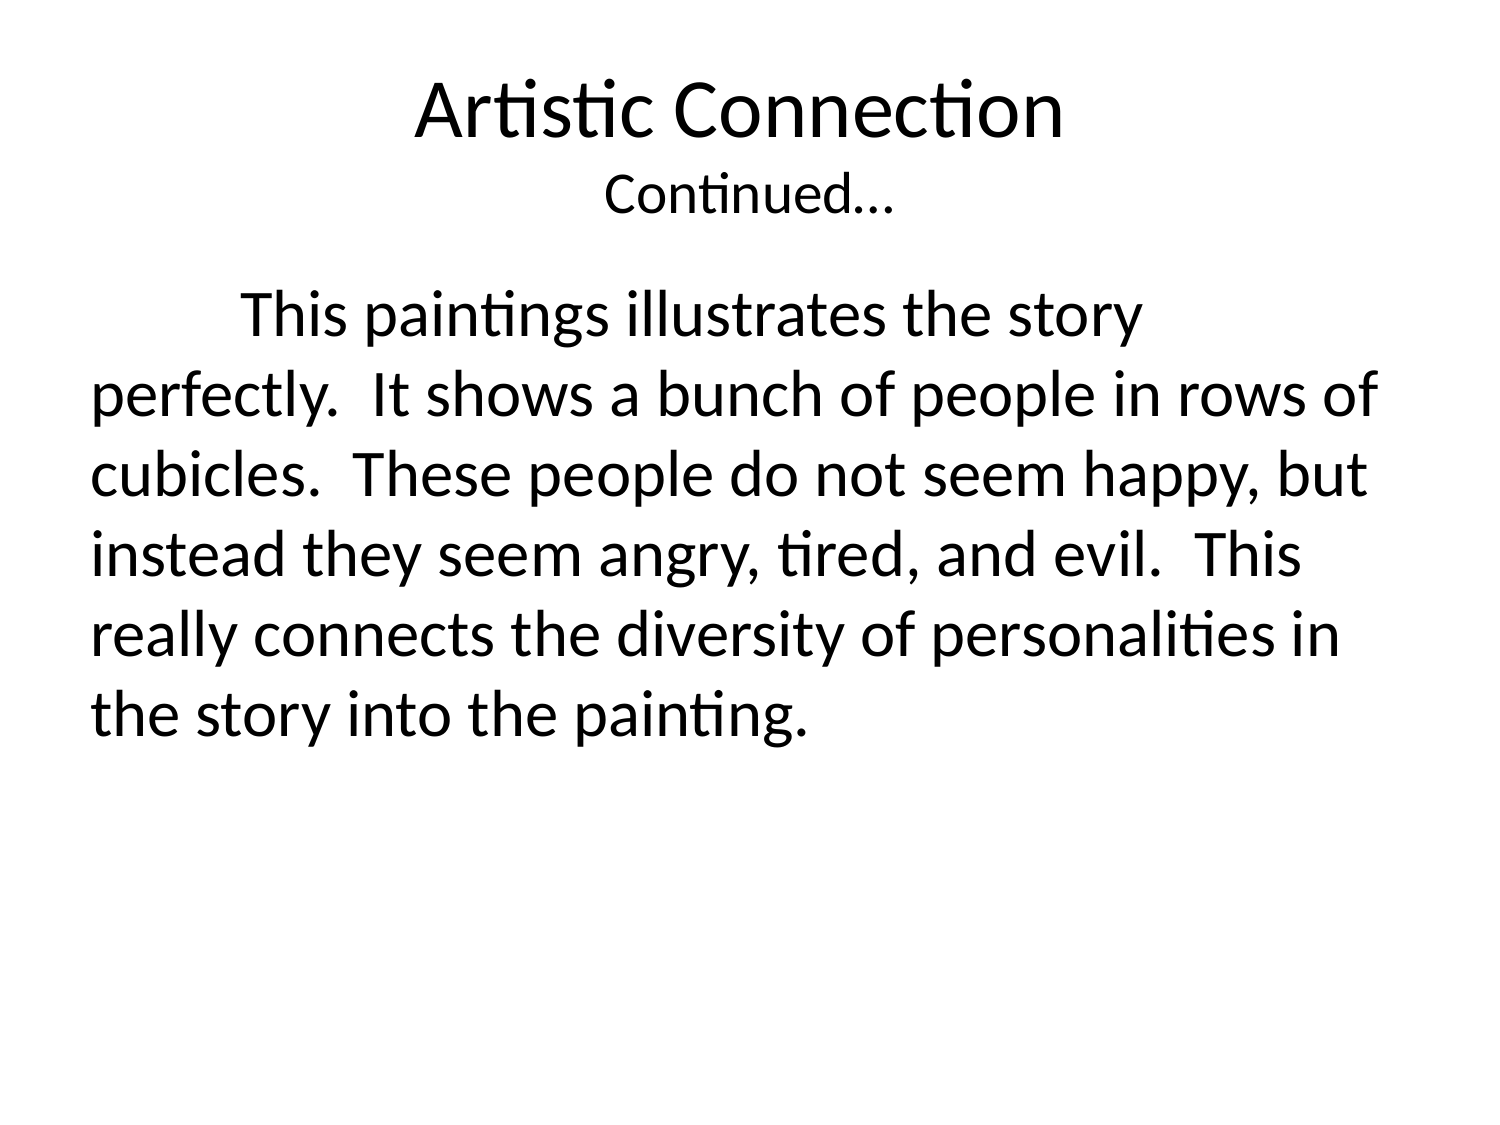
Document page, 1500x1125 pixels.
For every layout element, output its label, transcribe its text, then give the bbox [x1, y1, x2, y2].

title Artistic Connection Continued… [75, 45, 1425, 233]
list This paintings illustrates the story perfectly. It shows a bunch of people in rows of cubicles. These people do not seem happy, but instead they seem angry, tired, and evil. This really connects the diversity of personalities in the story into the painting. [75, 262, 1425, 1005]
